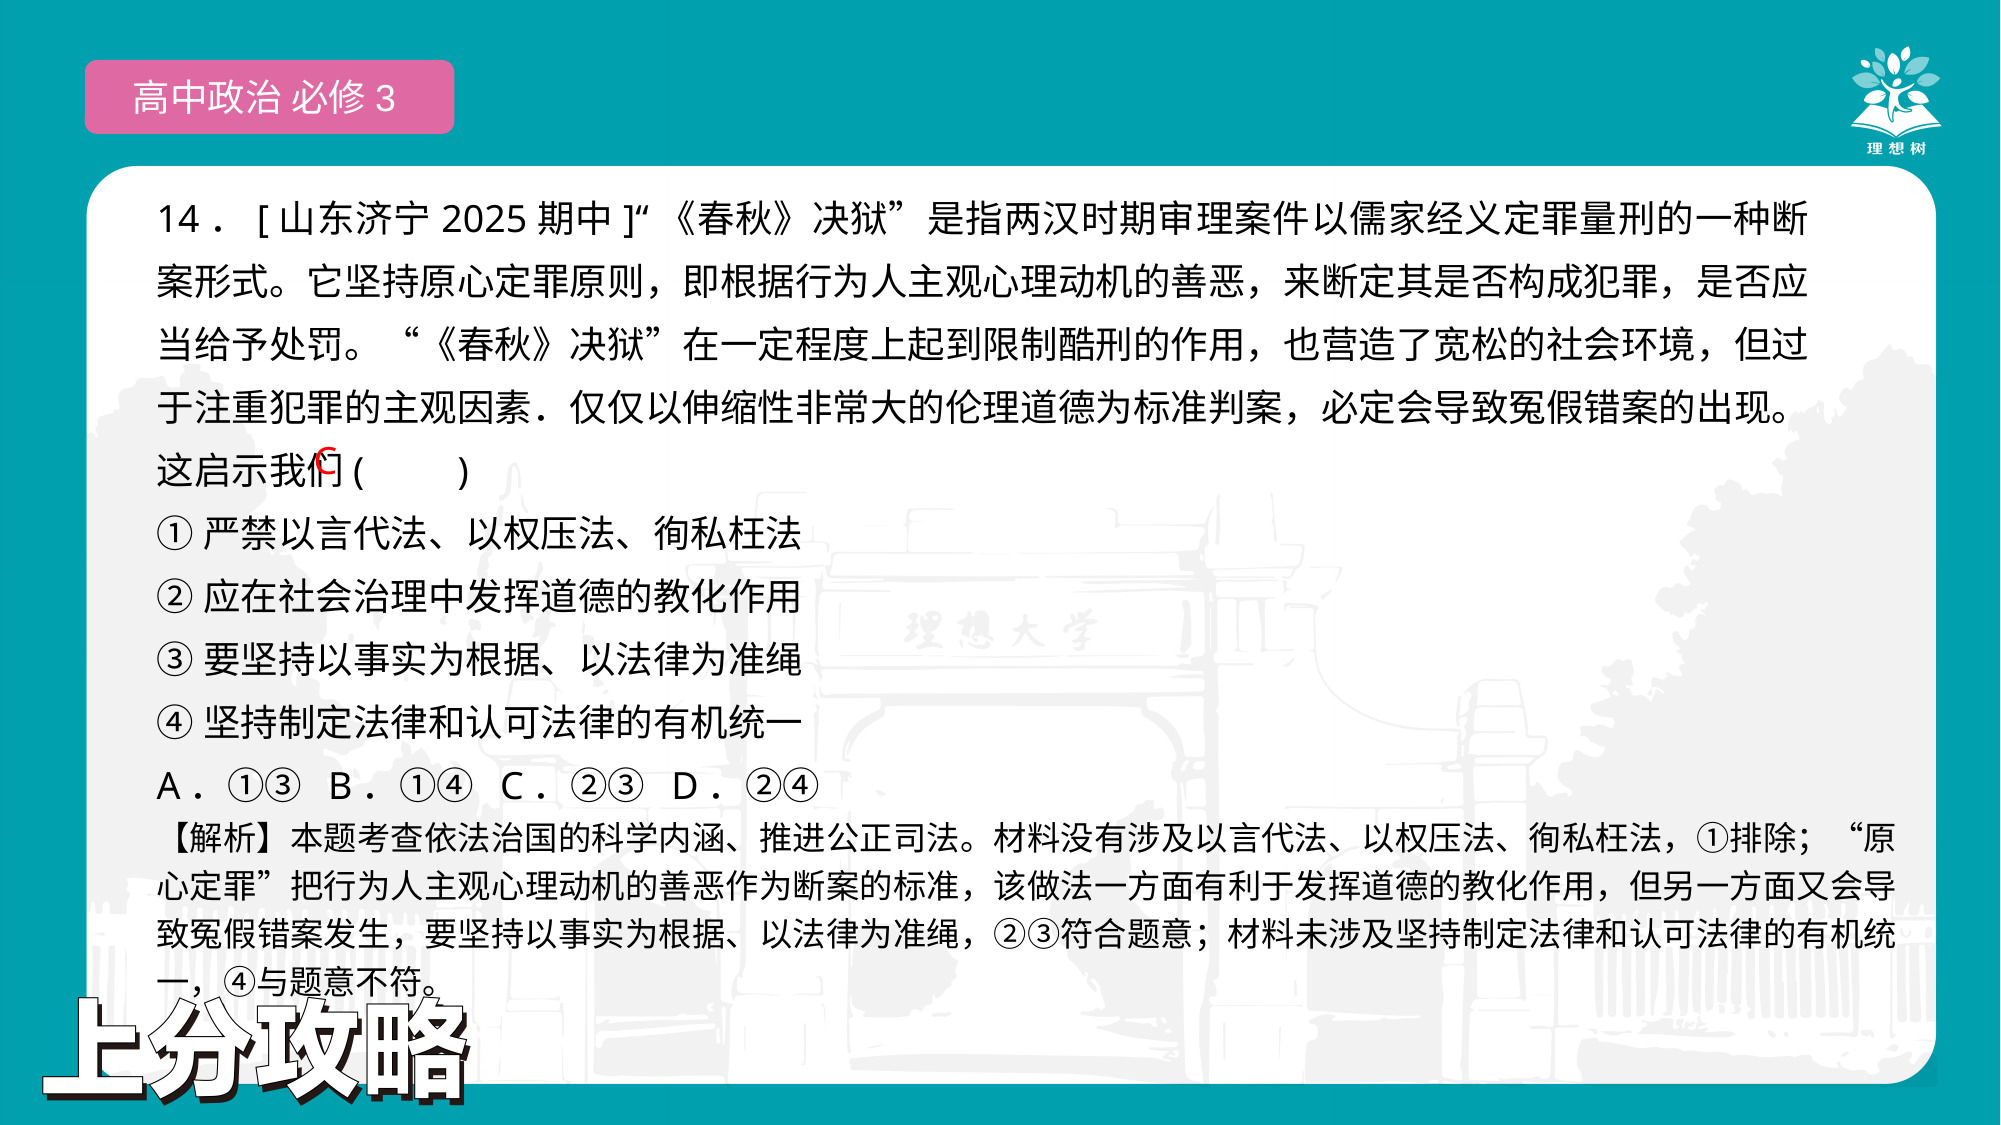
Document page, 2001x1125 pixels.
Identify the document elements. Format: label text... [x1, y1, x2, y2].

text_box 高中政治 必修3 [83, 58, 456, 135]
picture [0, 0, 2001, 1125]
text_box 14．[山东济宁2025期中]“《春秋》决狱”是指两汉时期审理案件以儒家经义定罪量刑的一种断案形式。它坚持原心定罪原则，即根据行为人主观心理动机的善恶，来断定其是否构成犯罪，是否应当给予处罚。“《春秋》决狱”在一定程度上起到限制酷刑的作用，也营造了宽松的社会环境，但过于注重犯罪的主观因素．仅仅以伸缩性非常大的伦理道德为标准判案，必定会导致冤假错案的出现。这启示我们( ) ①严禁以言代法、以权压法、徇私枉法 ②应在社会治理中发挥道德的教化作用 ③要坚持以事实为根据、以法律为准绳 ④坚持制定法律和认可法律的有机统一 A．①③ B．①④ C．②③ D．②④ [141, 169, 1824, 802]
text_box C [298, 406, 409, 489]
text_box 【解析】本题考查依法治国的科学内涵、推进公正司法。材料没有涉及以言代法、以权压法、徇私枉法，①排除；“原心定罪”把行为人主观心理动机的善恶作为断案的标准，该做法一方面有利于发挥道德的教化作用，但另一方面又会导致冤假错案发生，要坚持以事实为根据、以法律为准绳，②③符合题意；材料未涉及坚持制定法律和认可法律的有机统一，④与题意不符。 [141, 802, 1912, 1009]
